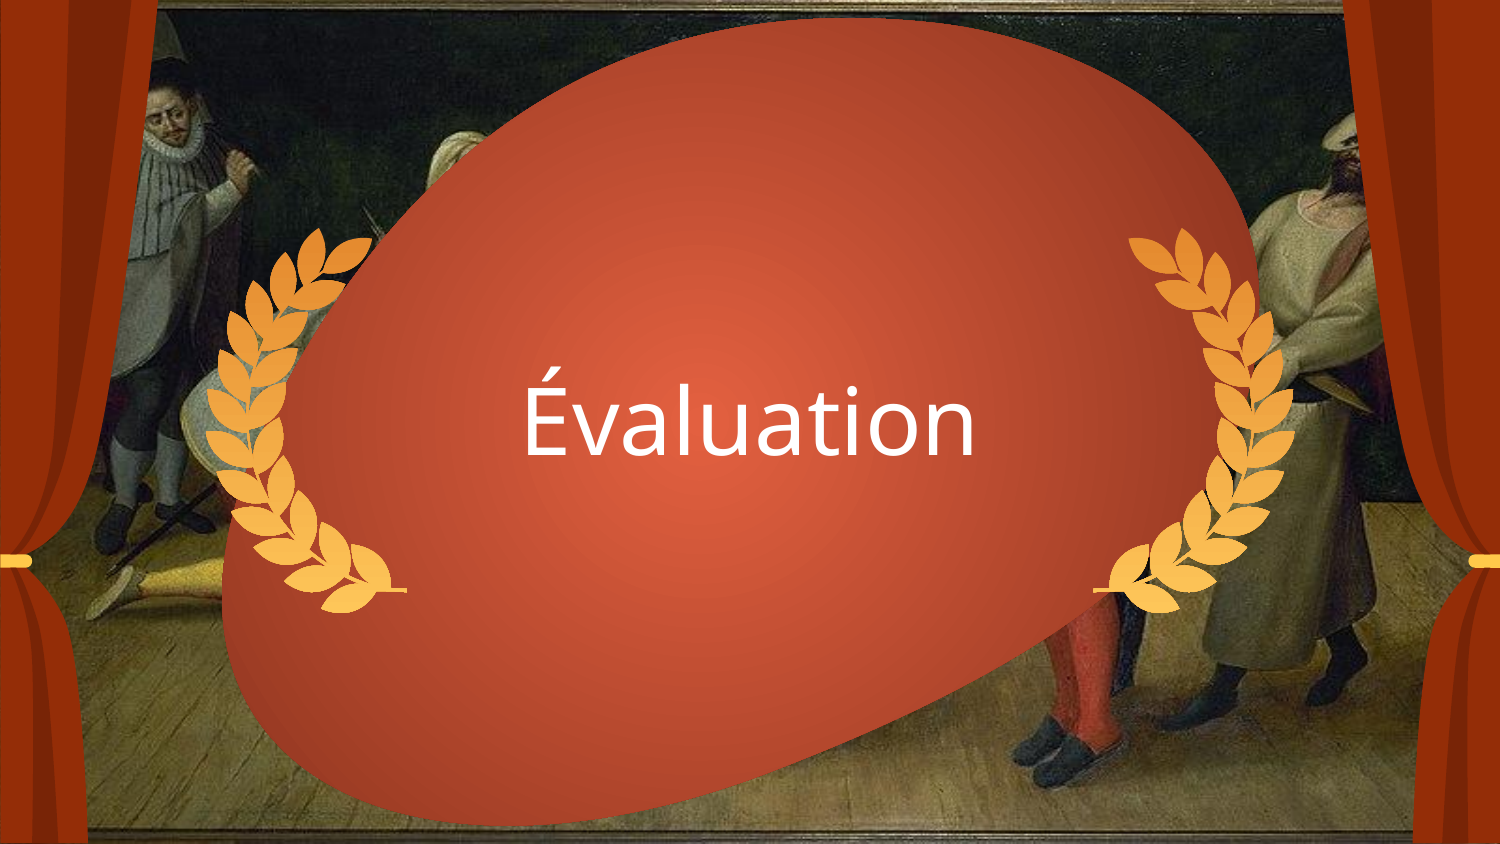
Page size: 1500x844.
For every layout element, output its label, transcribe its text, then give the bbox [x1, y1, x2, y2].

title Évaluation [369, 241, 1131, 595]
picture [28, 0, 1472, 844]
text_box [245, 468, 257, 480]
text_box [1248, 363, 1255, 378]
text_box [234, 499, 272, 512]
text_box [381, 18, 1260, 325]
text_box [1093, 227, 1296, 613]
text_box [222, 516, 1106, 826]
text_box [1131, 250, 1250, 558]
text_box [205, 227, 408, 613]
text_box [259, 256, 369, 582]
